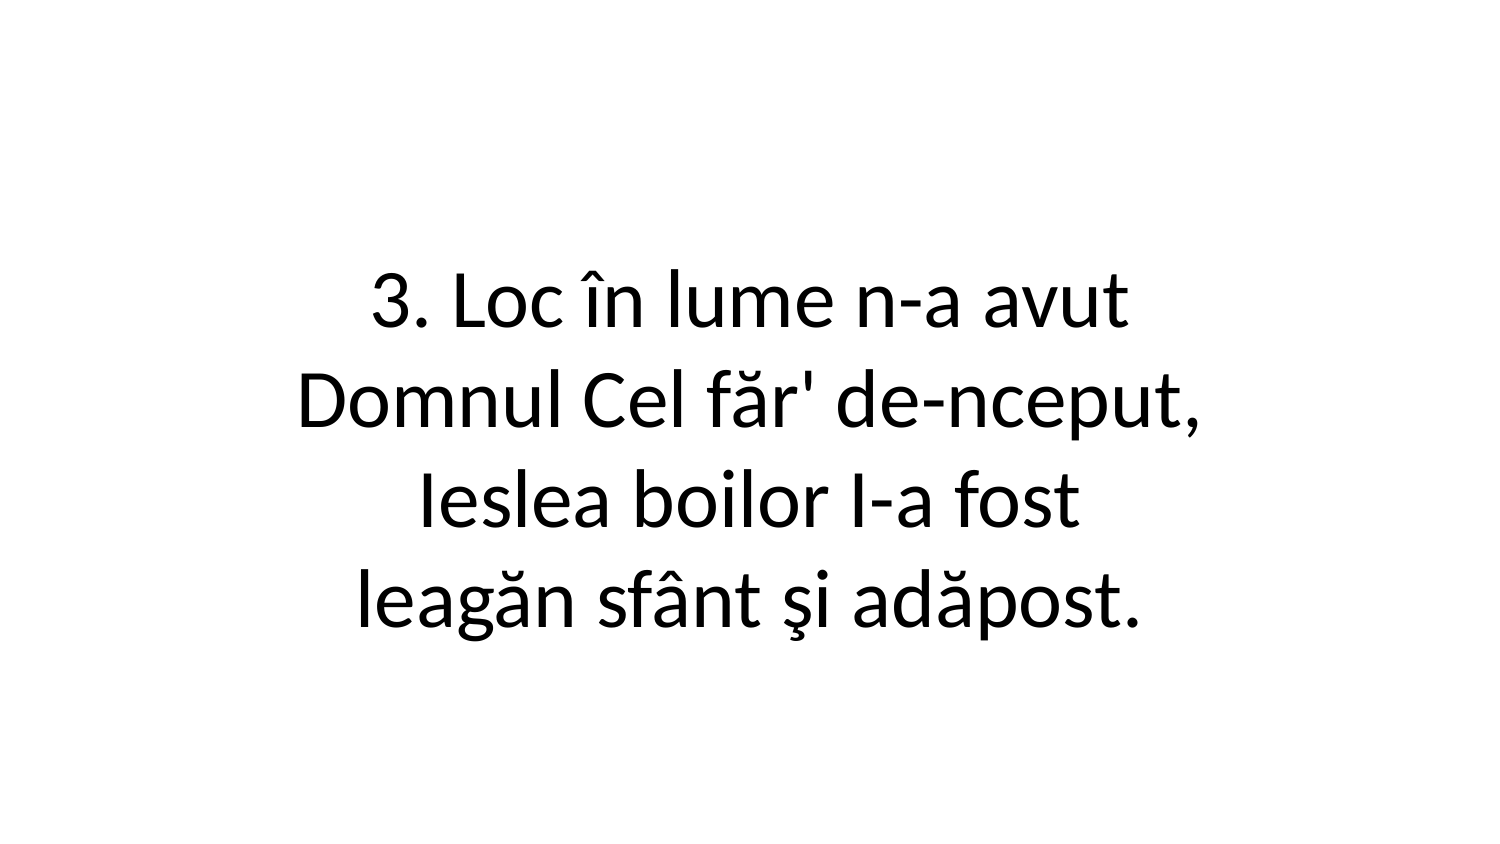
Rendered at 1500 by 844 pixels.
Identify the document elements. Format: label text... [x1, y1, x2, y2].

text_box 3. Loc în lume n-a avut Domnul Cel făr' de-nceput, Ieslea boilor I-a fost leagăn sfânt şi adăpost. [281, 192, 1219, 652]
